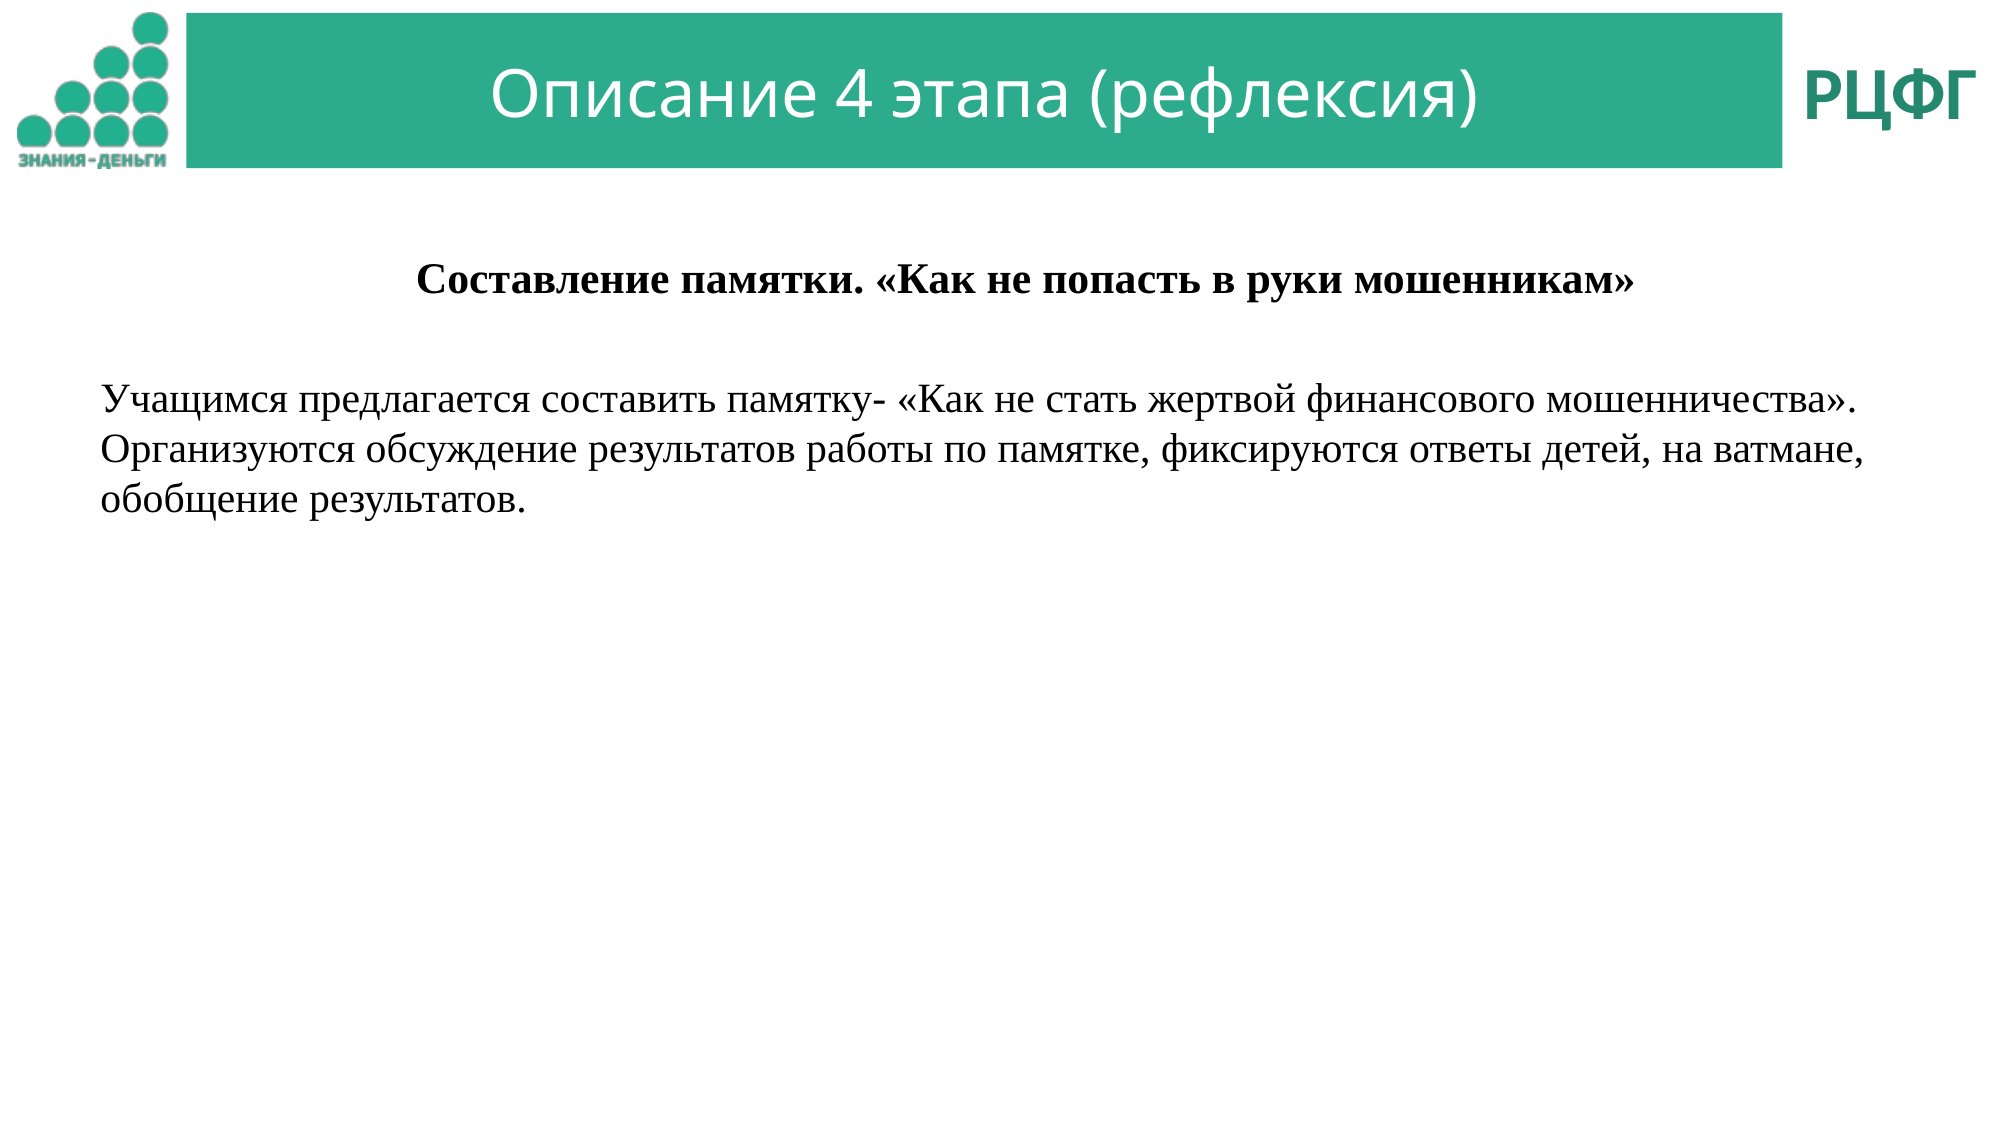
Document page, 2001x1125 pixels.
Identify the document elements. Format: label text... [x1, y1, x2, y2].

text_box РЦФГ [1796, 37, 1986, 143]
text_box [186, 12, 1783, 169]
text_box Составление памятки. «Как не попасть в руки мошенникам» Учащимся предлагается составить памятку- «Как не стать жертвой финансового мошенничества». Организуются обсуждение результатов работы по памятке, фиксируются ответы детей, на ватмане, обобщение результатов. [92, 248, 1971, 674]
picture [17, 12, 170, 169]
